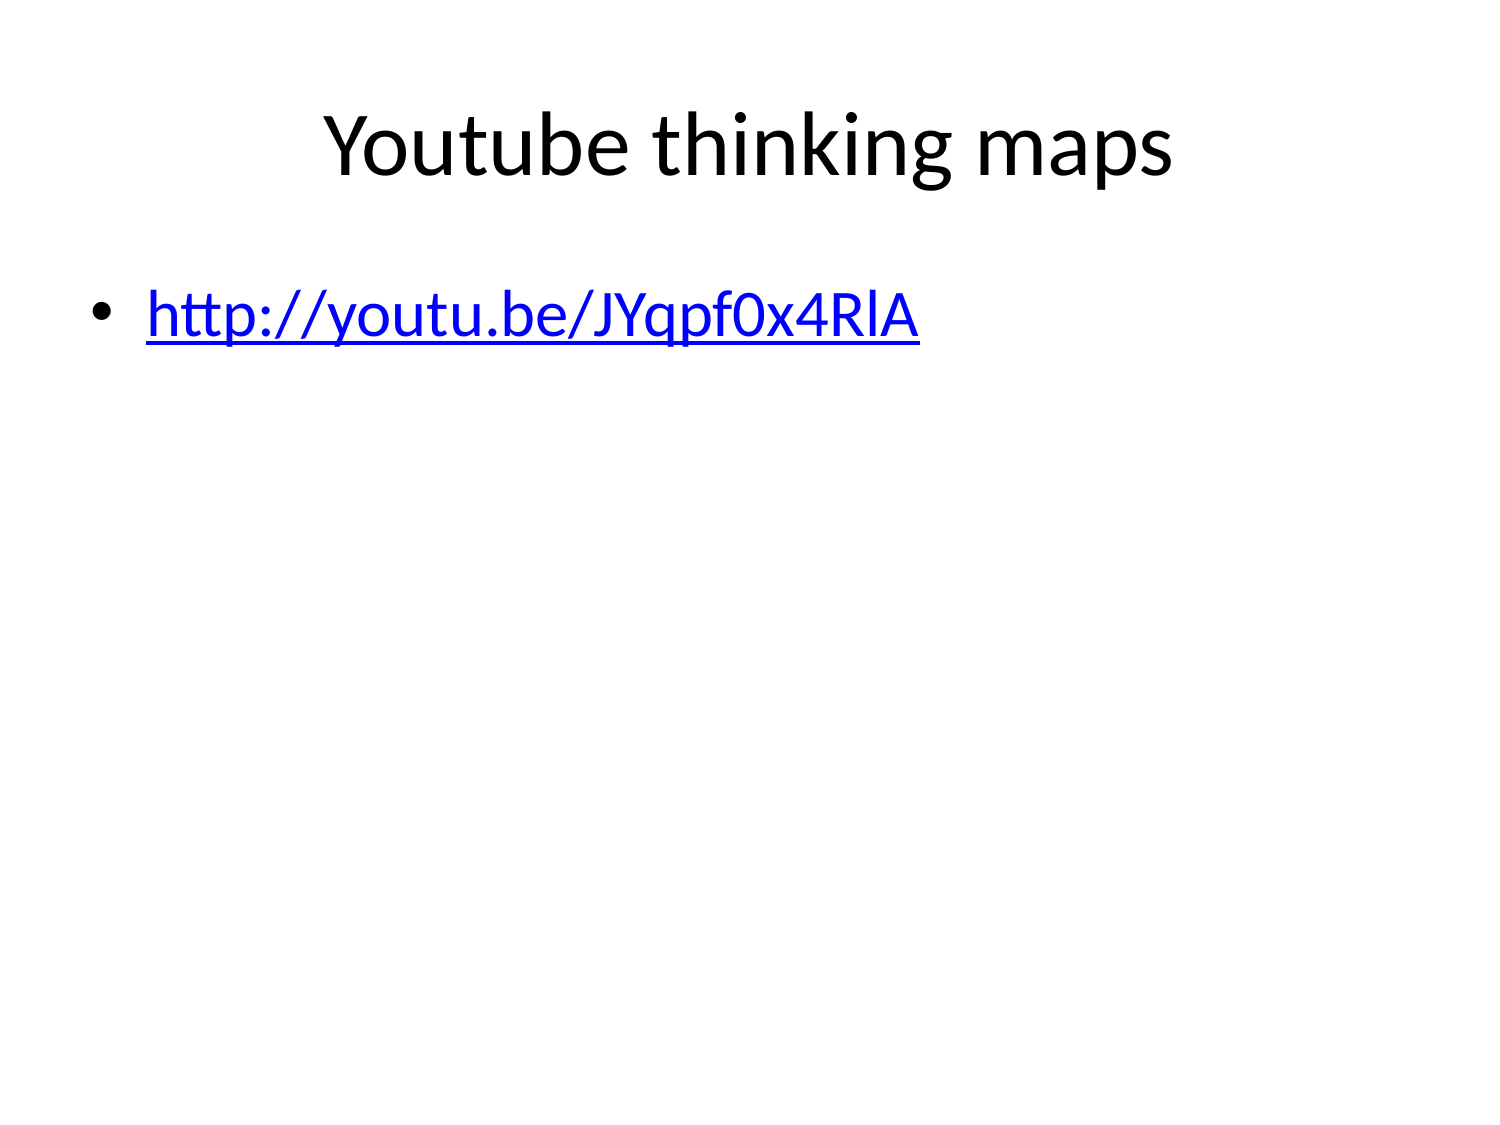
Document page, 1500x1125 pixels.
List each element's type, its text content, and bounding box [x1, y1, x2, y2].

title Youtube thinking maps [75, 45, 1425, 233]
list http://youtu.be/JYqpf0x4RlA [75, 262, 1425, 1005]
